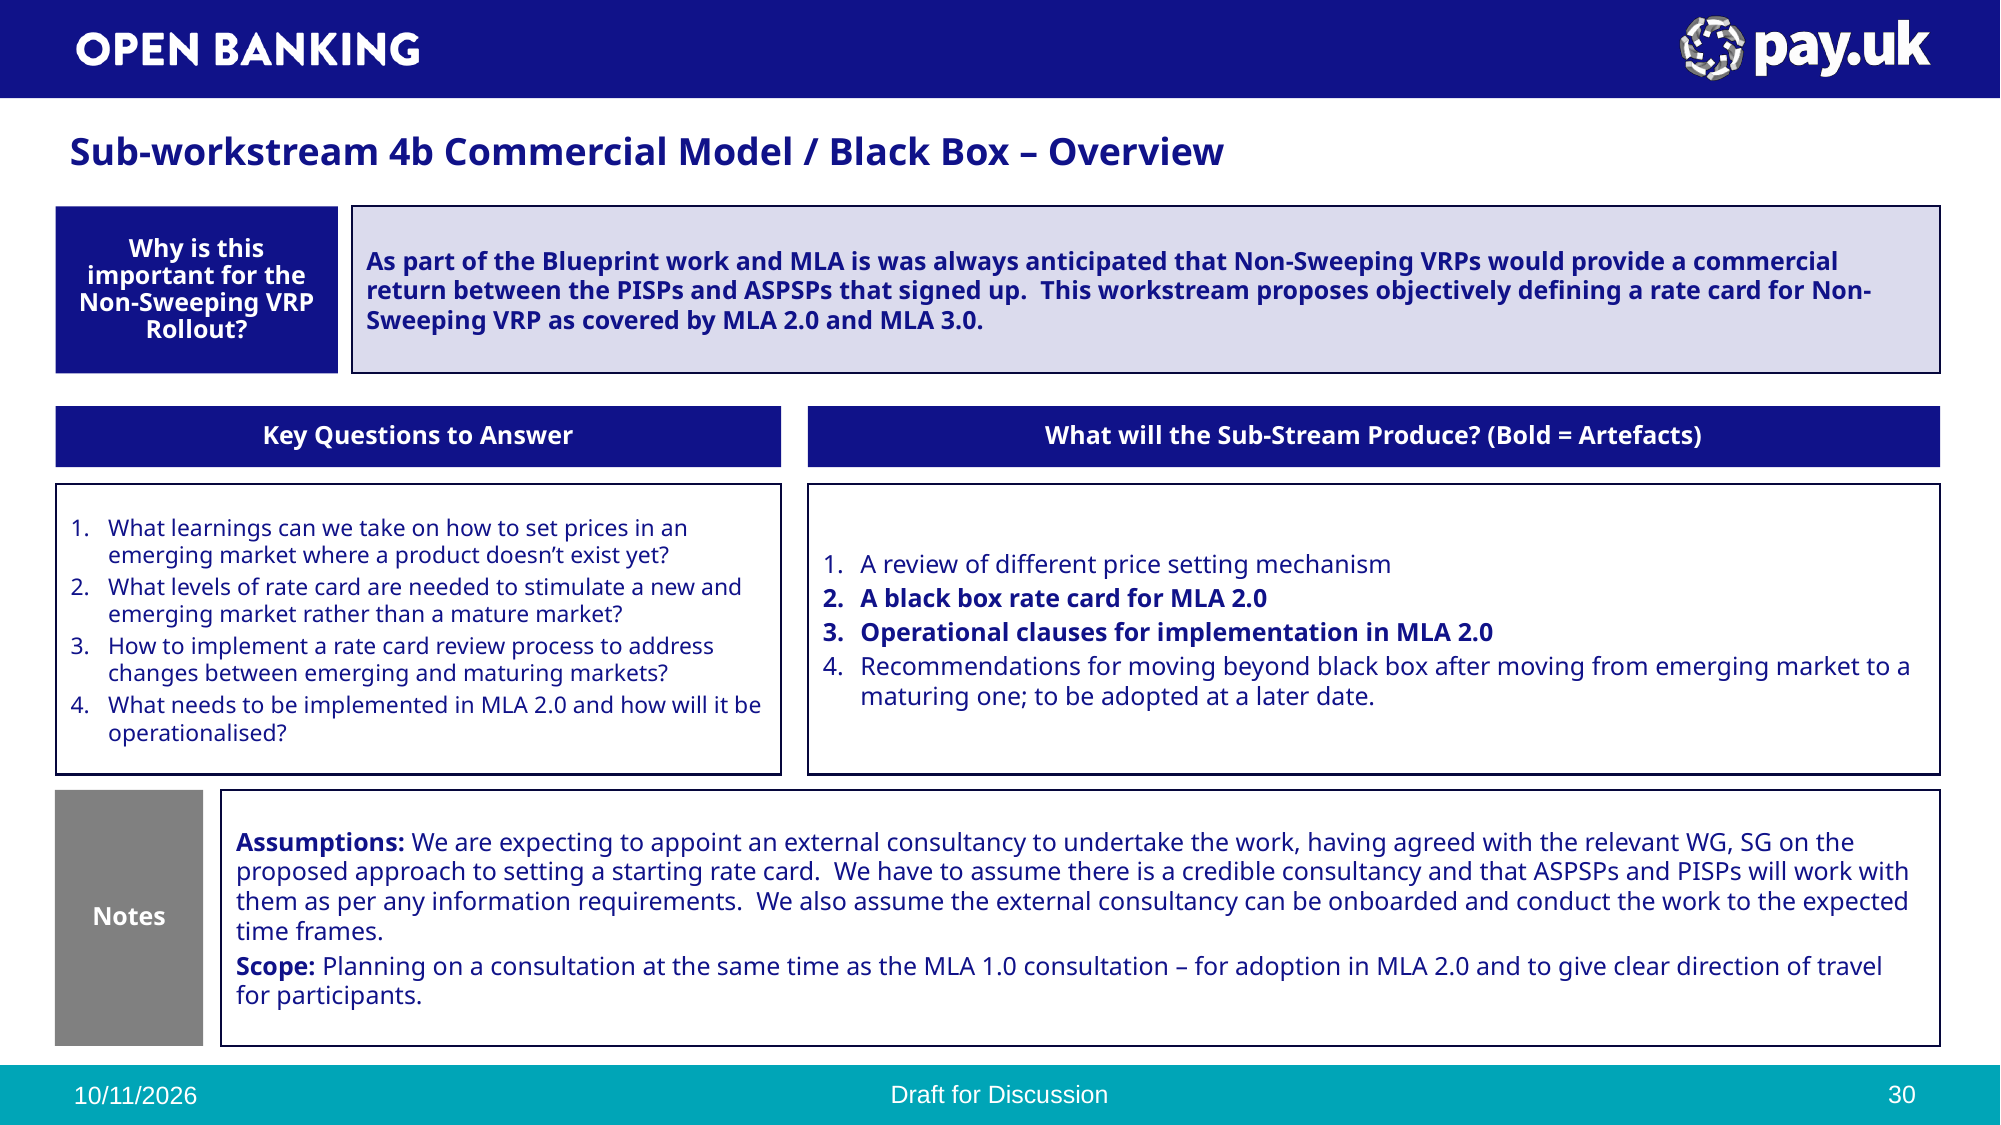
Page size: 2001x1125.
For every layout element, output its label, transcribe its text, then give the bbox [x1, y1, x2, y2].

text_box What will the Sub-Stream Produce? (Bold = Artefacts) [807, 405, 1941, 468]
slide_number 30 [1412, 1064, 1932, 1124]
title Sub-workstream 4b Commercial Model / Black Box – Overview [54, 125, 1629, 207]
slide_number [59, 1065, 509, 1125]
text_box As part of the Blueprint work and MLA is was always anticipated that Non-Sweeping VRPs would provide a commercial return between the PISPs and ASPSPs that signed up. This workstream proposes objectively defining a rate card for Non-Sweeping VRP as covered by MLA 2.0 and MLA 3.0. [351, 205, 1941, 374]
text_box What learnings can we take on how to set prices in an emerging market where a product doesn’t exist yet? What levels of rate card are needed to stimulate a new and emerging market rather than a mature market? How to implement a rate card review process to address changes between emerging and maturing markets? What needs to be implemented in MLA 2.0 and how will it be operationalised? [55, 483, 782, 776]
picture [43, 0, 452, 99]
text_box A review of different price setting mechanism A black box rate card for MLA 2.0 Operational clauses for implementation in MLA 2.0 Recommendations for moving beyond black box after moving from emerging market to a maturing one; to be adopted at a later date. [807, 483, 1941, 776]
text_box Assumptions: We are expecting to appoint an external consultancy to undertake the work, having agreed with the relevant WG, SG on the proposed approach to setting a starting rate card. We have to assume there is a credible consultancy and that ASPSPs and PISPs will work with them as per any information requirements. We also assume the external consultancy can be onboarded and conduct the work to the expected time frames. Scope: Planning on a consultation at the same time as the MLA 1.0 consultation – for adoption in MLA 2.0 and to give clear direction of travel for participants. [220, 789, 1941, 1047]
footer Draft for Discussion [662, 1064, 1338, 1124]
picture [1670, 1, 1939, 87]
text_box Key Questions to Answer [55, 405, 782, 468]
list Why is this important for the Non-Sweeping VRP Rollout? [55, 205, 339, 374]
text_box Notes [54, 789, 204, 1047]
